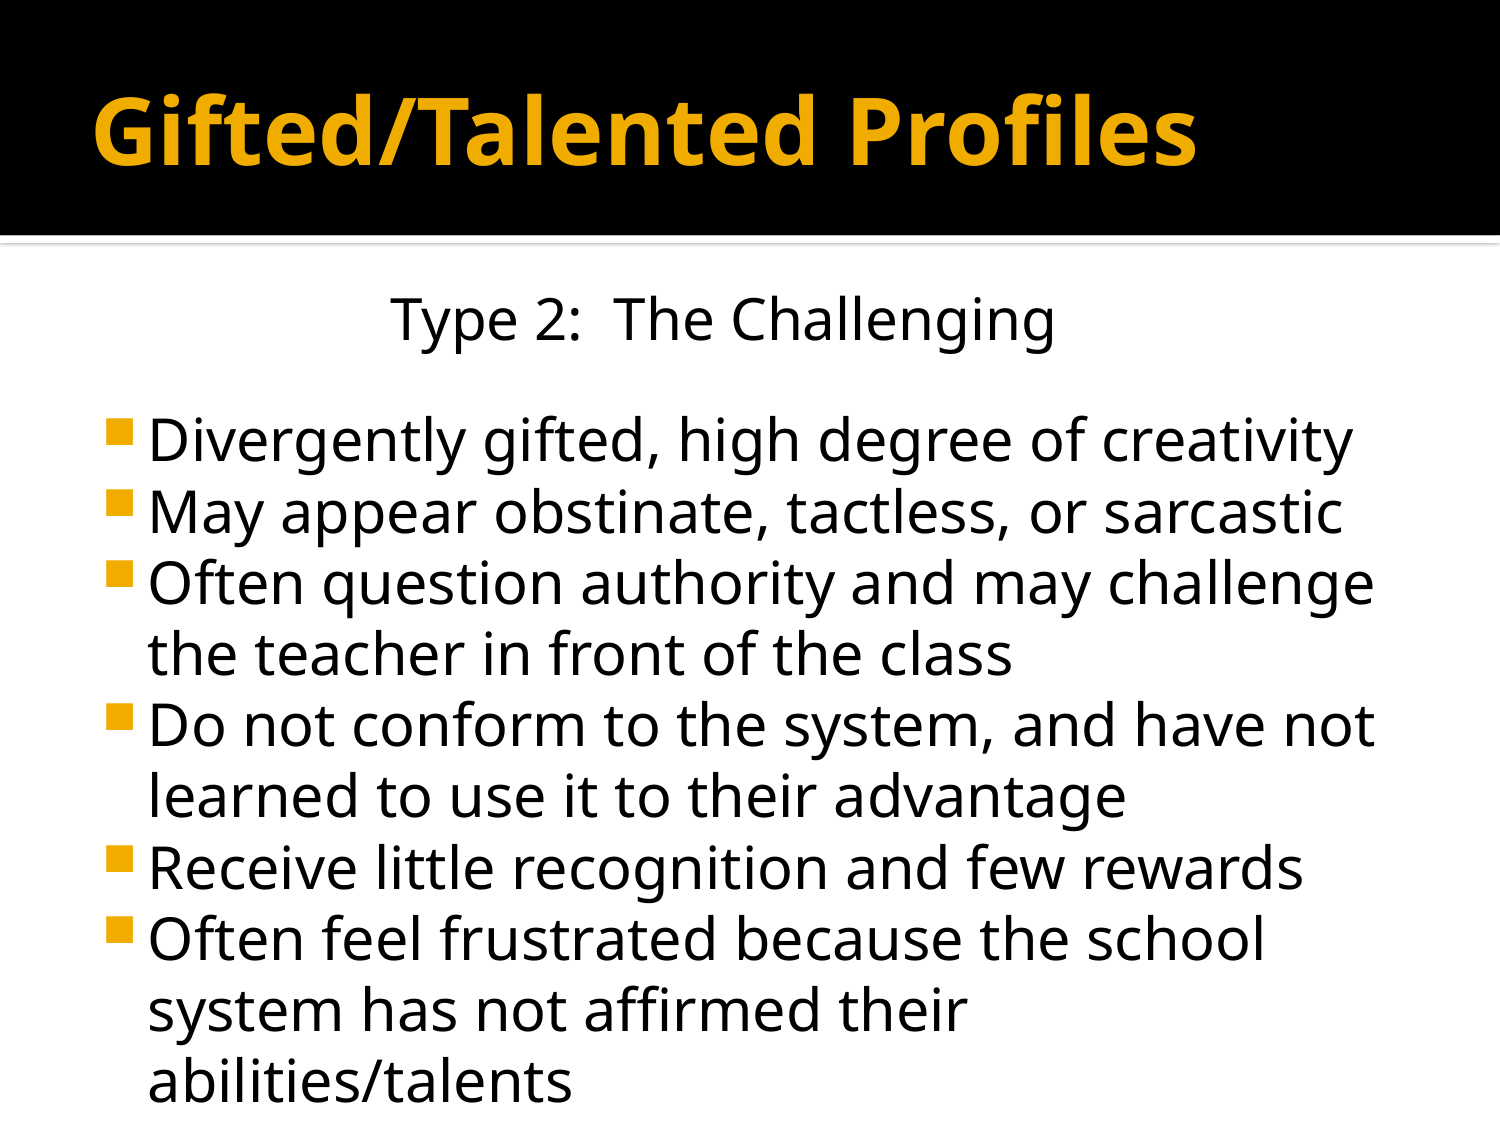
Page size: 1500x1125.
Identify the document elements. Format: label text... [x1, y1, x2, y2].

title Gifted/Talented Profiles [75, 25, 1425, 231]
text_box Type 2: The Challenging [225, 275, 1238, 360]
list Divergently gifted, high degree of creativity May appear obstinate, tactless, or sarcastic Often question authority and may challenge the teacher in front of the class Do not conform to the system, and have not learned to use it to their advantage Receive little recognition and few rewards Often feel frustrated because the school system has not affirmed their abilities/talents [75, 387, 1425, 1125]
